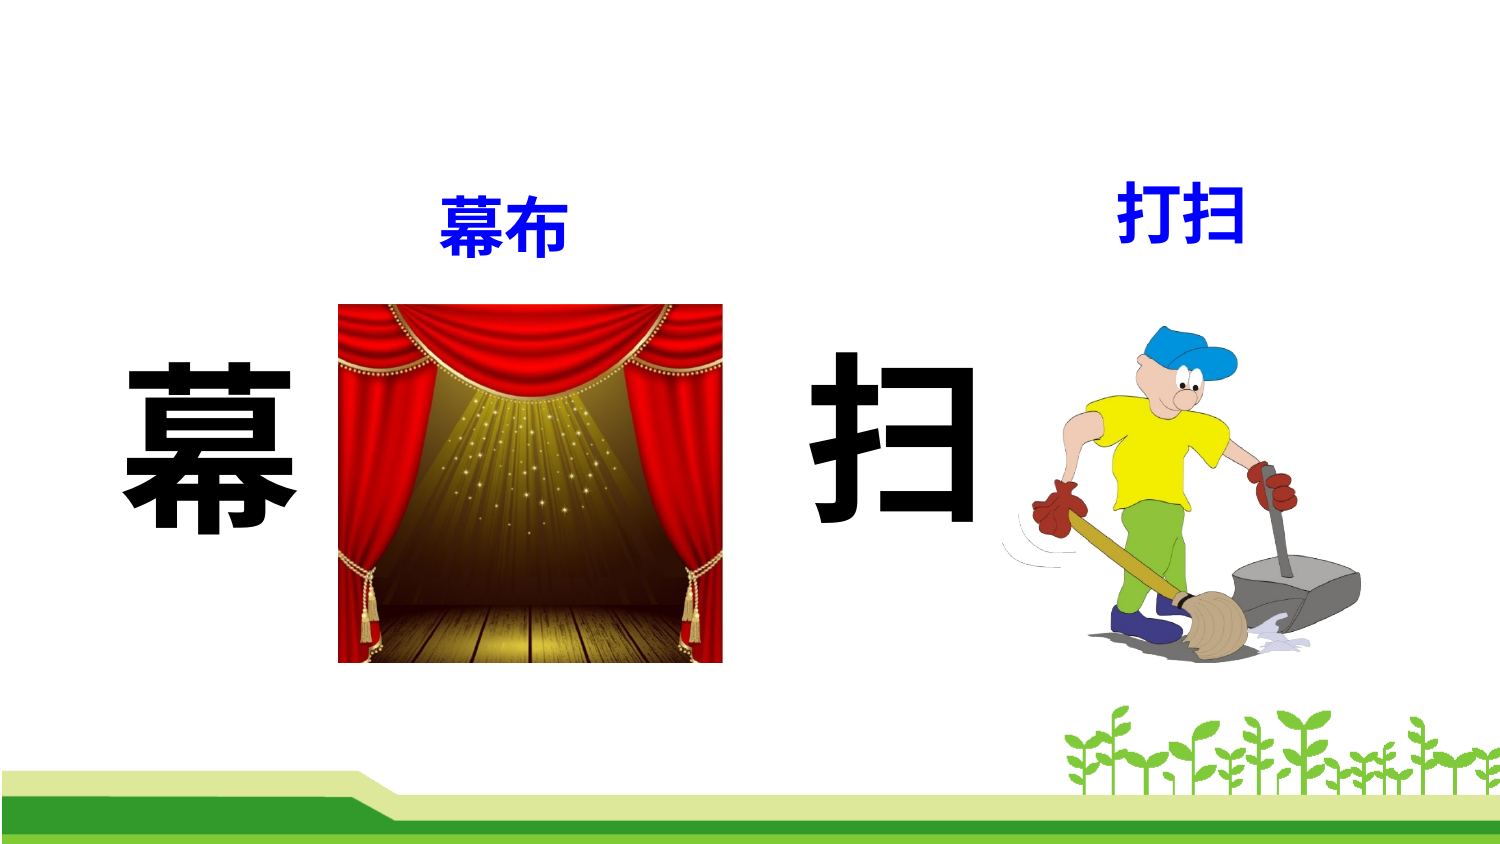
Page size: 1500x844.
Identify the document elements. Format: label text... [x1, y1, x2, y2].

picture [0, 0, 1500, 844]
text_box 幕布 [423, 178, 660, 274]
text_box 打扫 [1100, 163, 1343, 259]
text_box 幕 [103, 327, 318, 563]
text_box 扫 [790, 316, 1004, 551]
